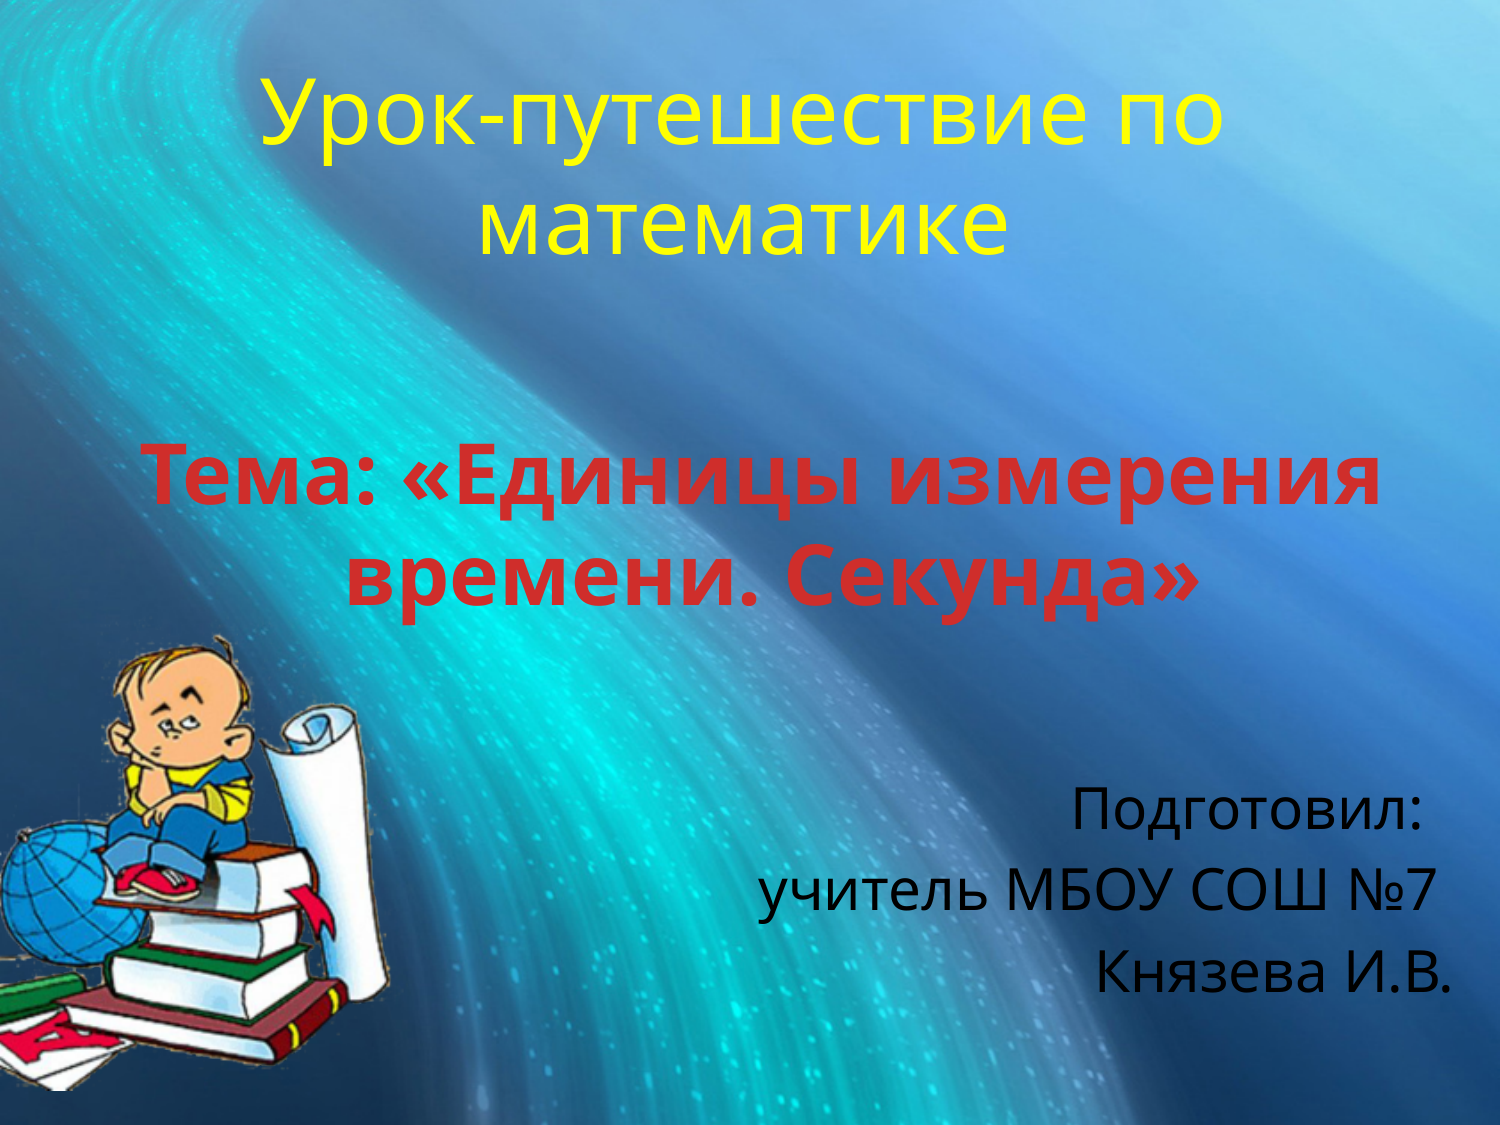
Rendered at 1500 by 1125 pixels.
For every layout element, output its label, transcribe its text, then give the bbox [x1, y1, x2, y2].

title Урок-путешествие по математике [88, 42, 1399, 284]
picture [0, 0, 1500, 1125]
text_box Тема: «Единицы измерения времени. Секунда» [100, 373, 1447, 669]
subtitle Подготовил: учитель МБОУ СОШ №7 Князева И.В. [419, 763, 1470, 1094]
